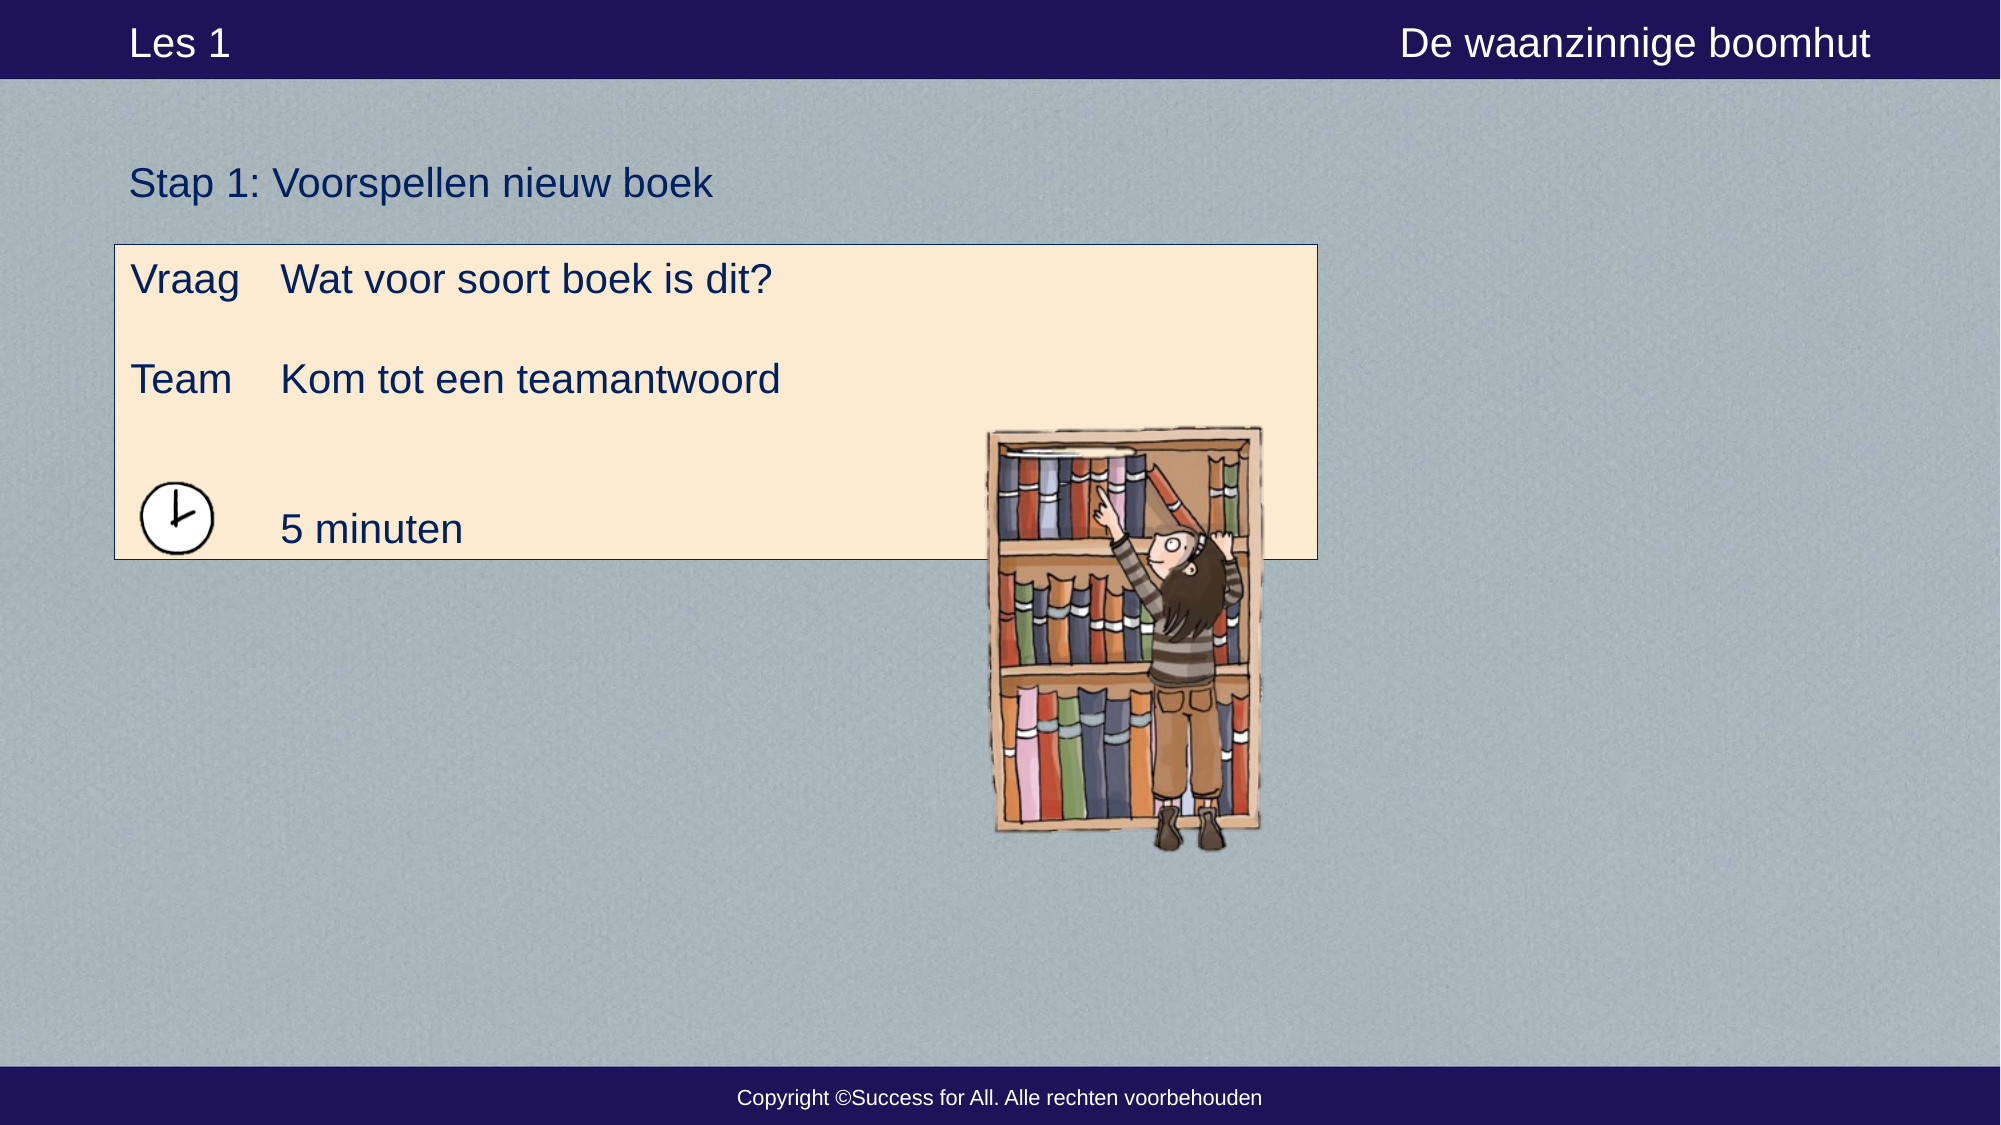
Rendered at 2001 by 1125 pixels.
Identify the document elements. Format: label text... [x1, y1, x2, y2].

text_box Les 1 [114, 8, 354, 73]
text_box Vraag Wat voor soort boek is dit? Team Kom tot een teamantwoord 5 minuten [114, 244, 1318, 560]
text_box De waanzinnige boomhut [999, 8, 1886, 73]
text_box Copyright ©Success for All. Alle rechten voorbehouden [0, 1076, 2000, 1125]
picture [0, 0, 2001, 1125]
text_box Stap 1: Voorspellen nieuw boek [113, 148, 1635, 214]
